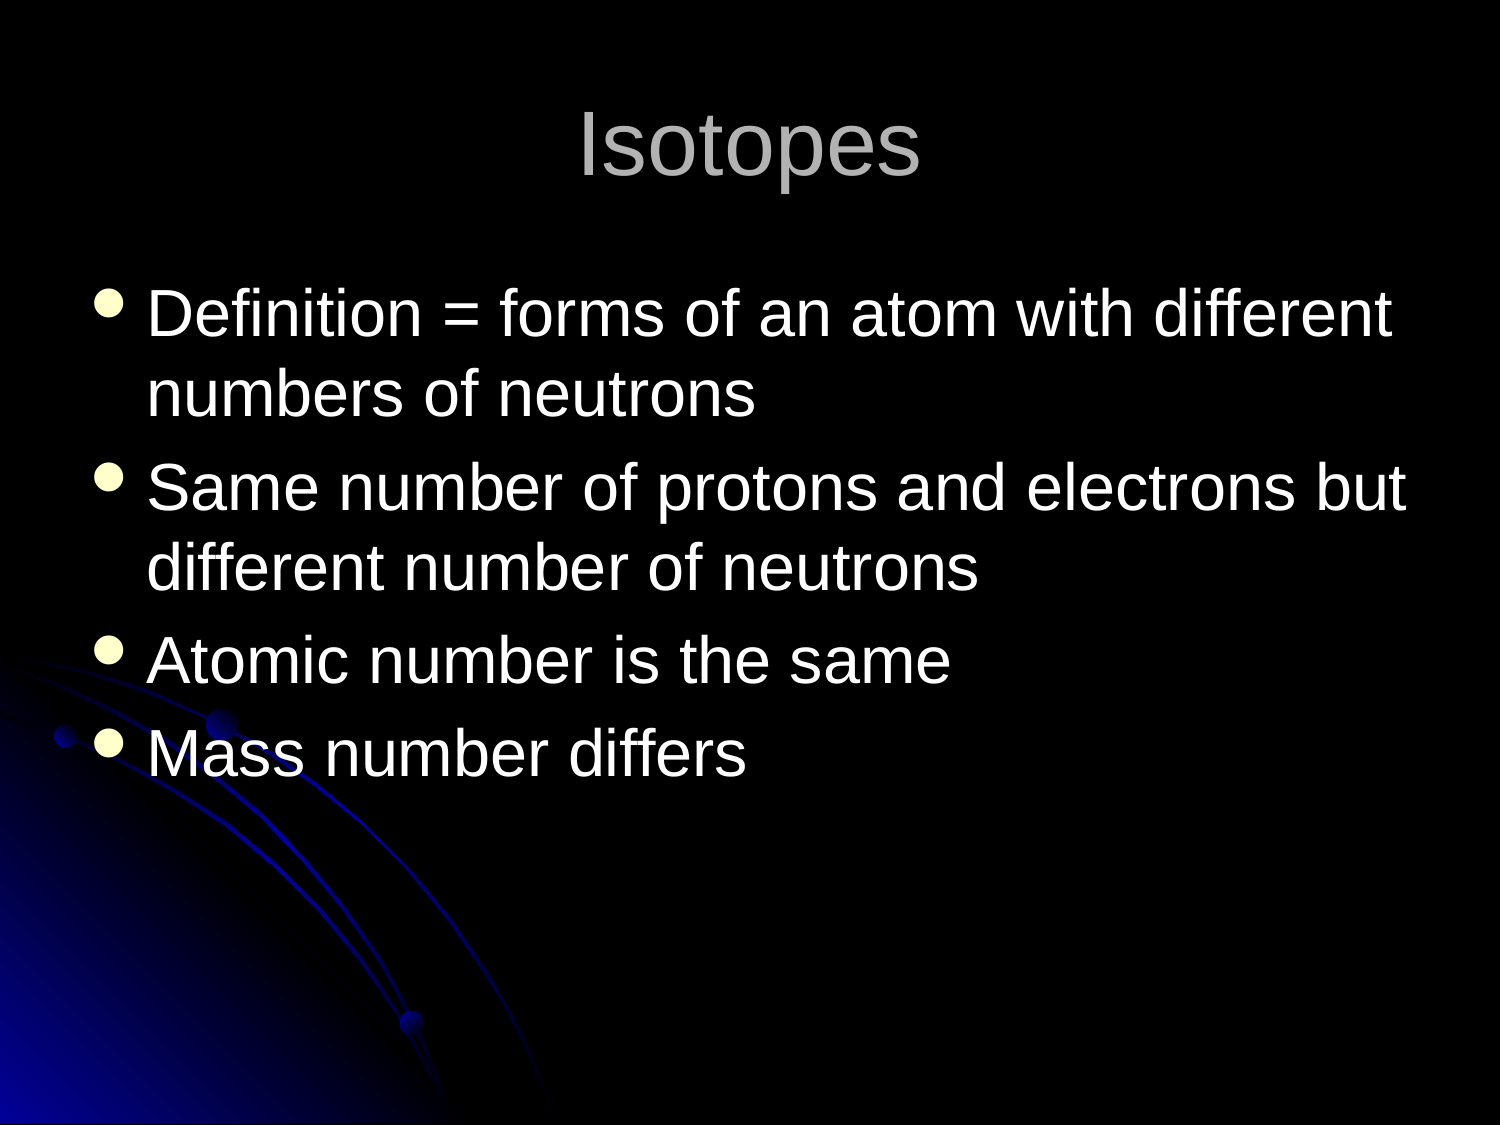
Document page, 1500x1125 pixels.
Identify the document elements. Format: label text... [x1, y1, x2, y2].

list Definition = forms of an atom with different numbers of neutrons Same number of protons and electrons but different number of neutrons Atomic number is the same Mass number differs [74, 262, 1426, 1006]
title Isotopes [74, 45, 1426, 233]
